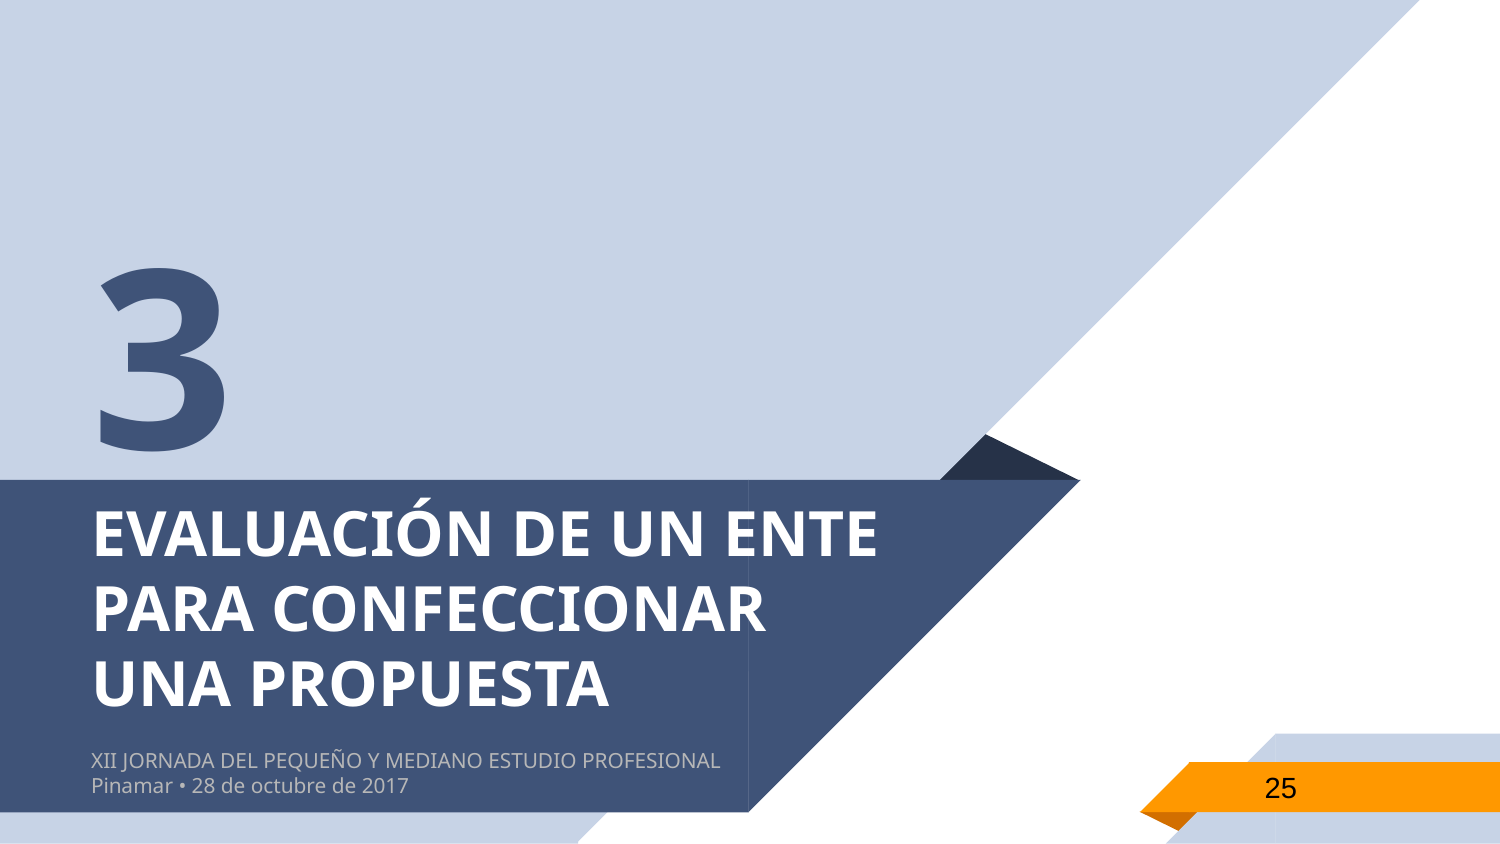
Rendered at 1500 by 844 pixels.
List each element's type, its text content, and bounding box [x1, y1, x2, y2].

text_box 3 [76, 0, 434, 515]
title EVALUACIÓN DE UN ENTE PARA CONFECCIONAR UNA PROPUESTA [76, 478, 982, 726]
text_box XII JORNADA DEL PEQUEÑO Y MEDIANO ESTUDIO PROFESIONAL Pinamar • 28 de octubre de 2017 [76, 727, 1146, 813]
slide_number 25 [1249, 760, 1494, 813]
